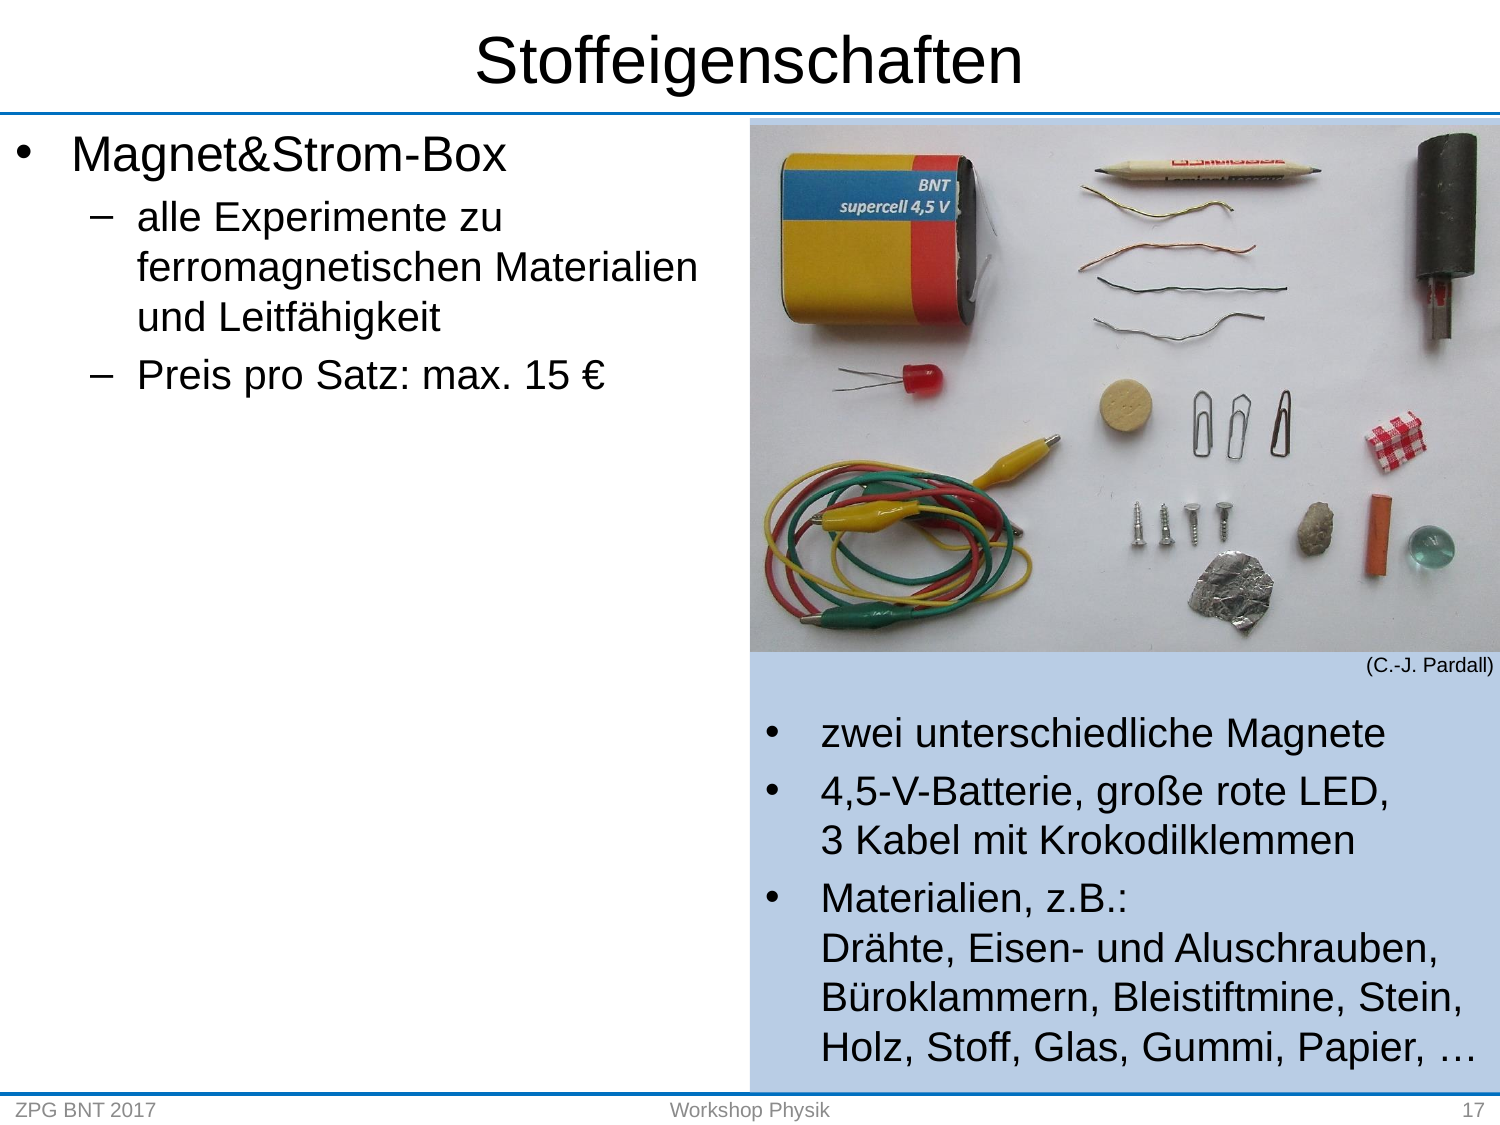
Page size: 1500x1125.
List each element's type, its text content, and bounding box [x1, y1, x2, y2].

footer Workshop Physik [512, 1094, 988, 1125]
slide_number ZPG BNT 2017 [0, 1094, 408, 1125]
list Magnet&Strom-Box alle Experimente zu ferromagnetischen Materialien und Leitfähigkeit Preis pro Satz: max. 15 € [0, 113, 750, 1094]
slide_number 17 [1104, 1102, 1500, 1125]
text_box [749, 117, 1500, 1095]
title Stoffeigenschaften [0, 0, 1500, 114]
